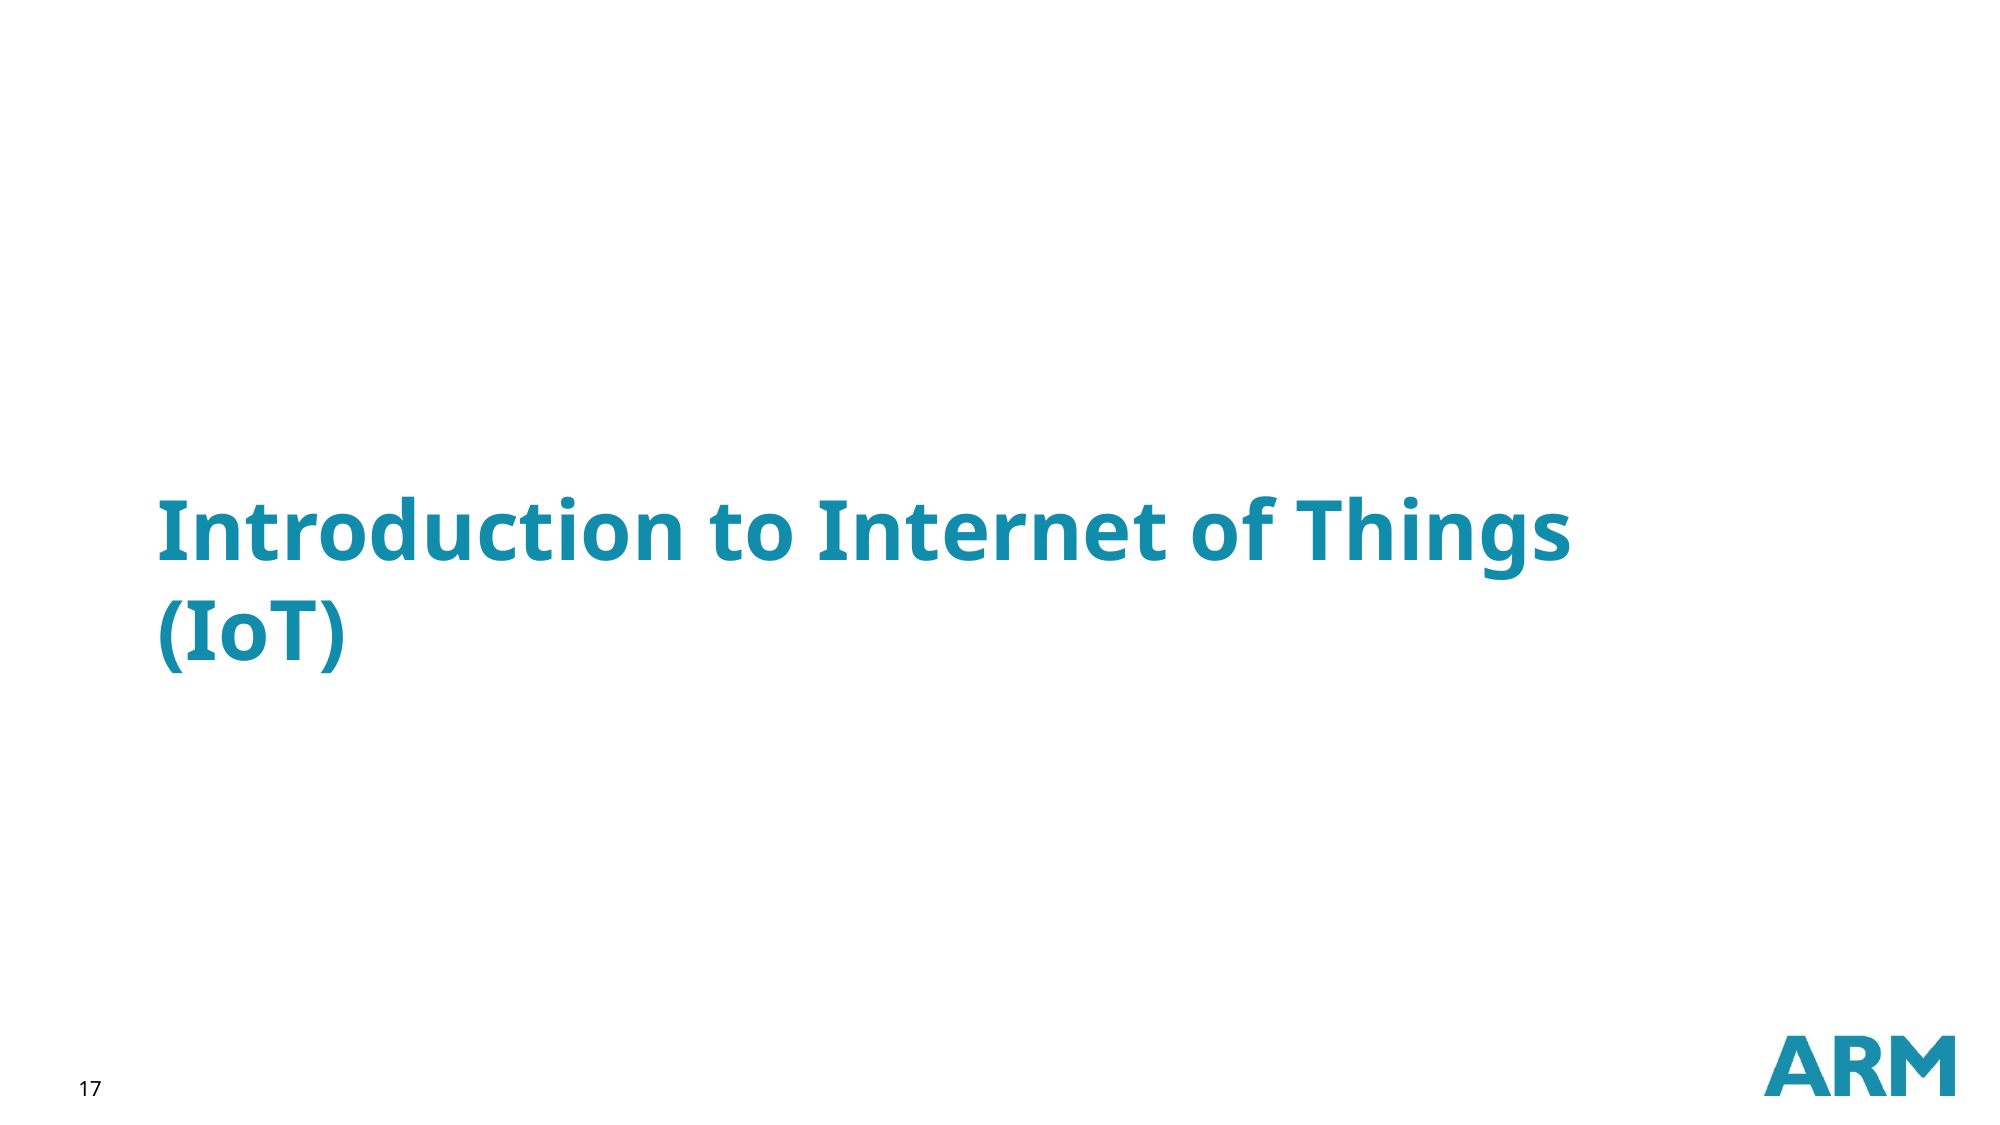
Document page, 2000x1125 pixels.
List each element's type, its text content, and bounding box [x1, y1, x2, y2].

picture [1763, 1035, 1955, 1096]
title Introduction to Internet of Things (IoT) [157, 477, 1858, 777]
